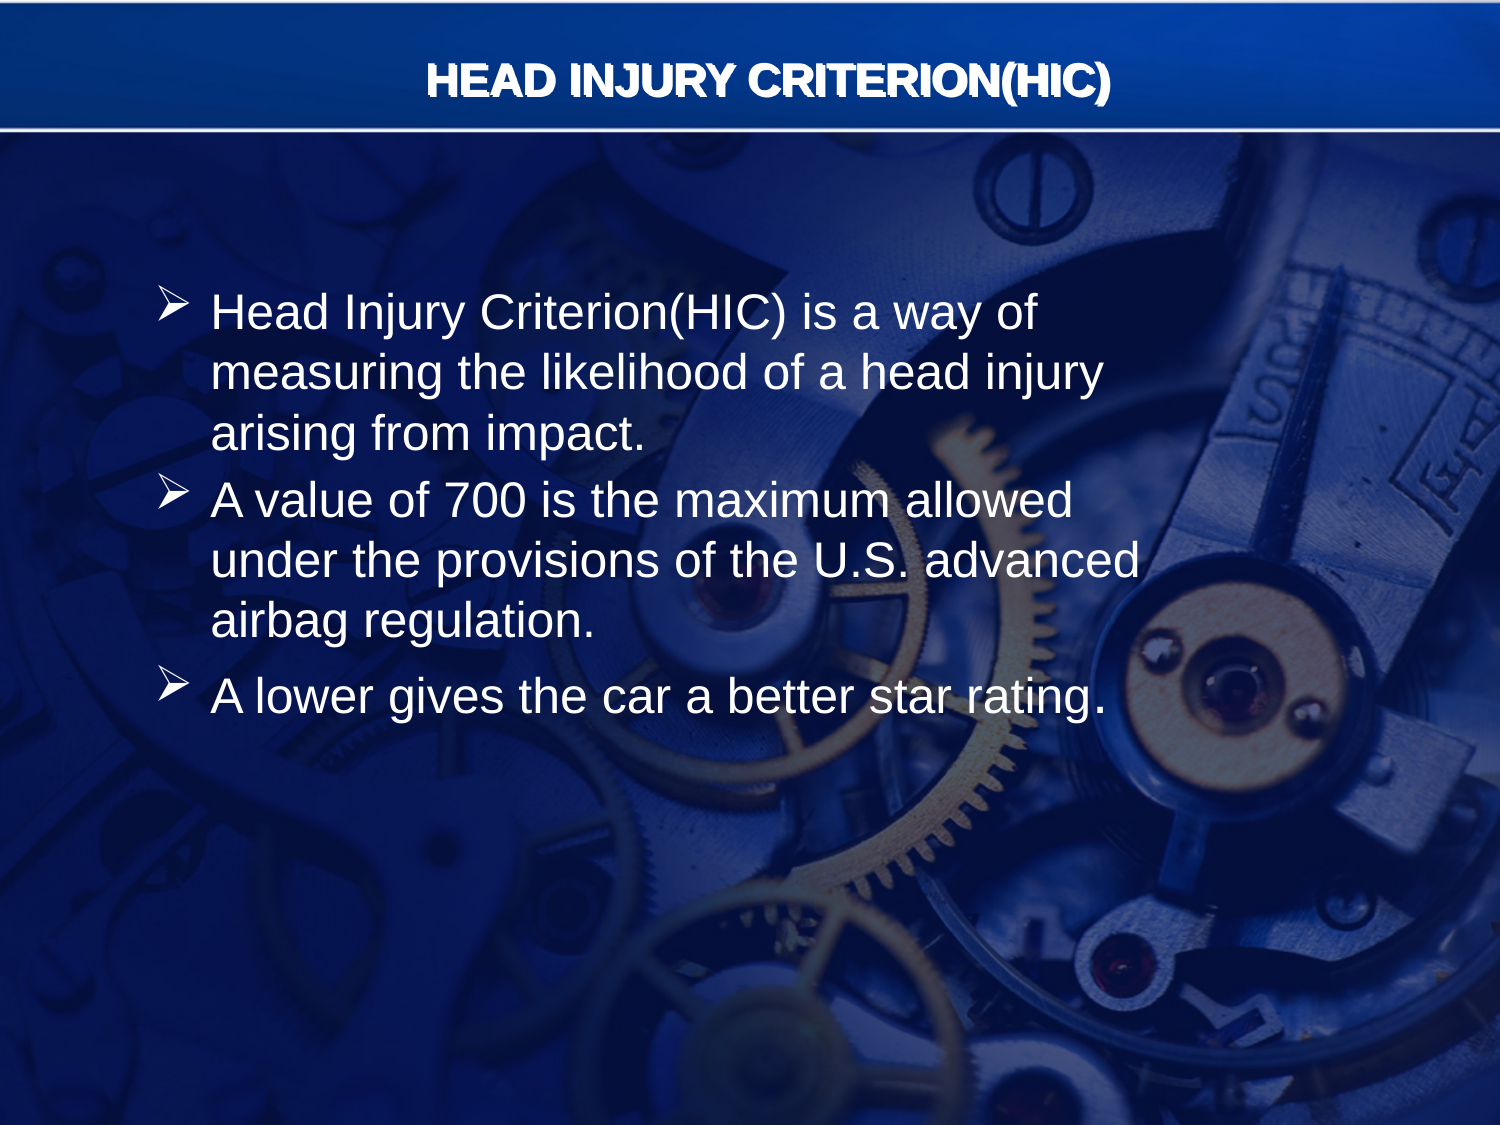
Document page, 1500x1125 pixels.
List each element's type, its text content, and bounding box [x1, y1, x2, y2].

picture [0, 0, 1500, 1125]
title HEAD INJURY CRITERION(HIC) [120, 41, 1415, 112]
list Head Injury Criterion(HIC) is a way of measuring the likelihood of a head injury arising from impact. A value of 700 is the maximum allowed under the provisions of the U.S. advanced airbag regulation. A lower gives the car a better star rating. [120, 272, 1161, 1065]
